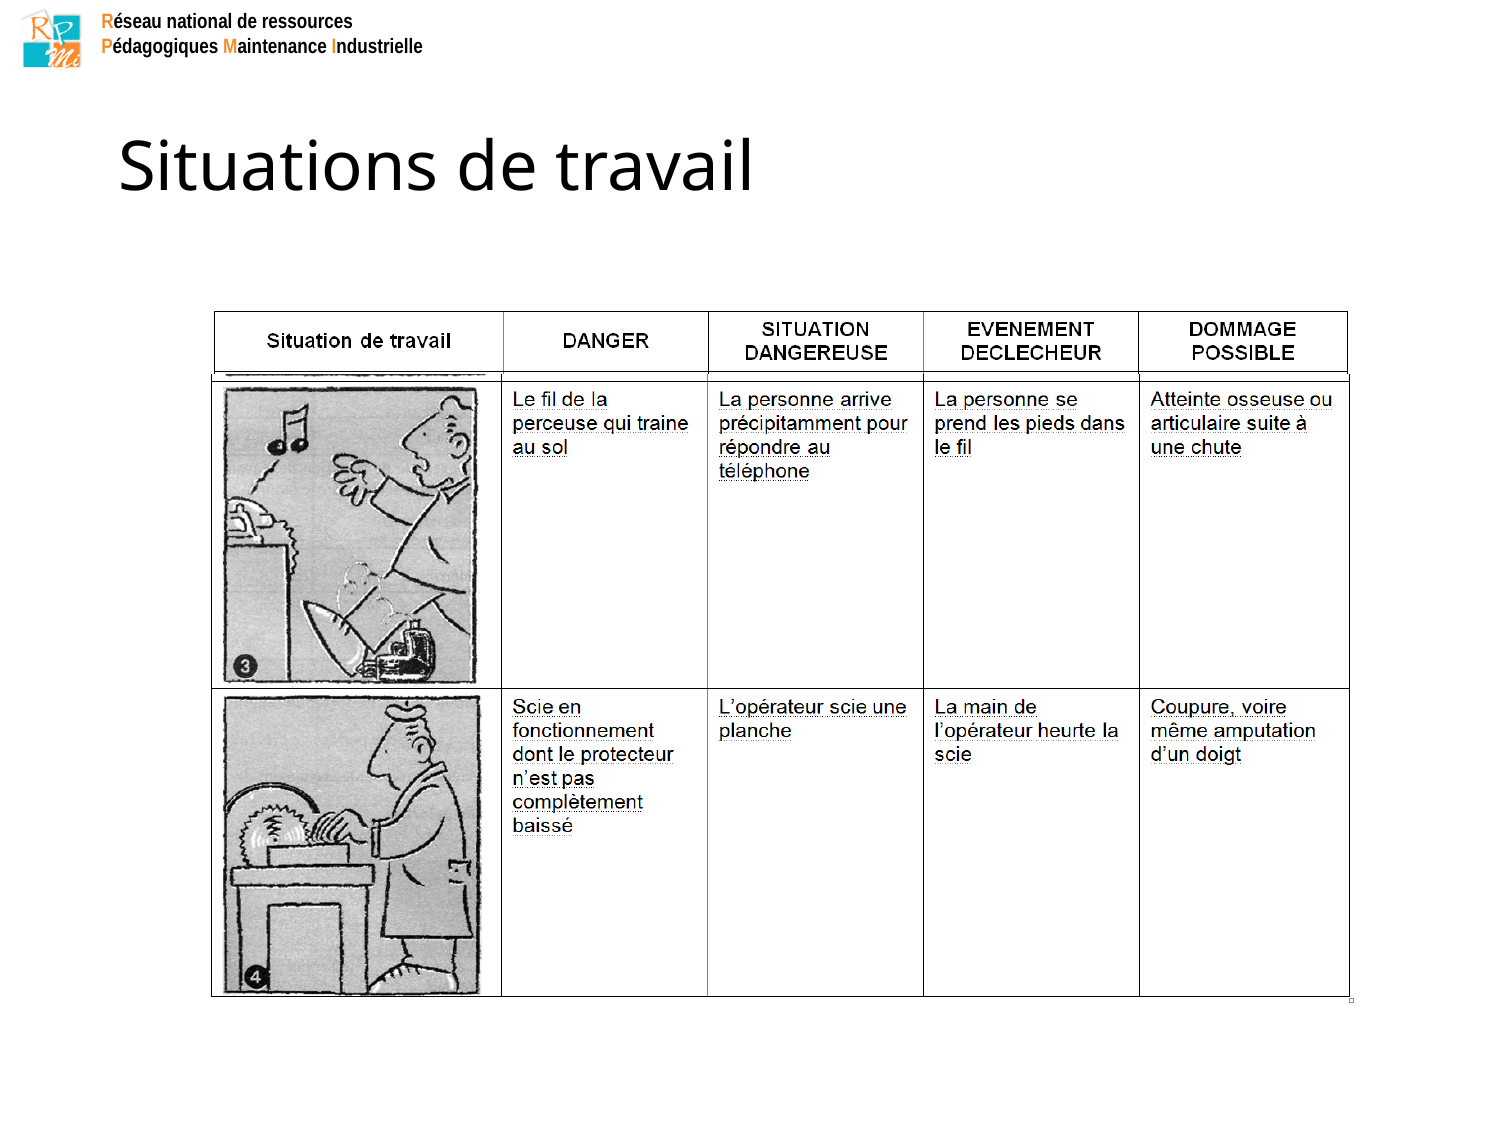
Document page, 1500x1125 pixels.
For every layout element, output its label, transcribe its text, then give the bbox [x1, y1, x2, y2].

picture [17, 7, 86, 72]
picture [206, 302, 1365, 1010]
title Situations de travail [103, 59, 1397, 278]
